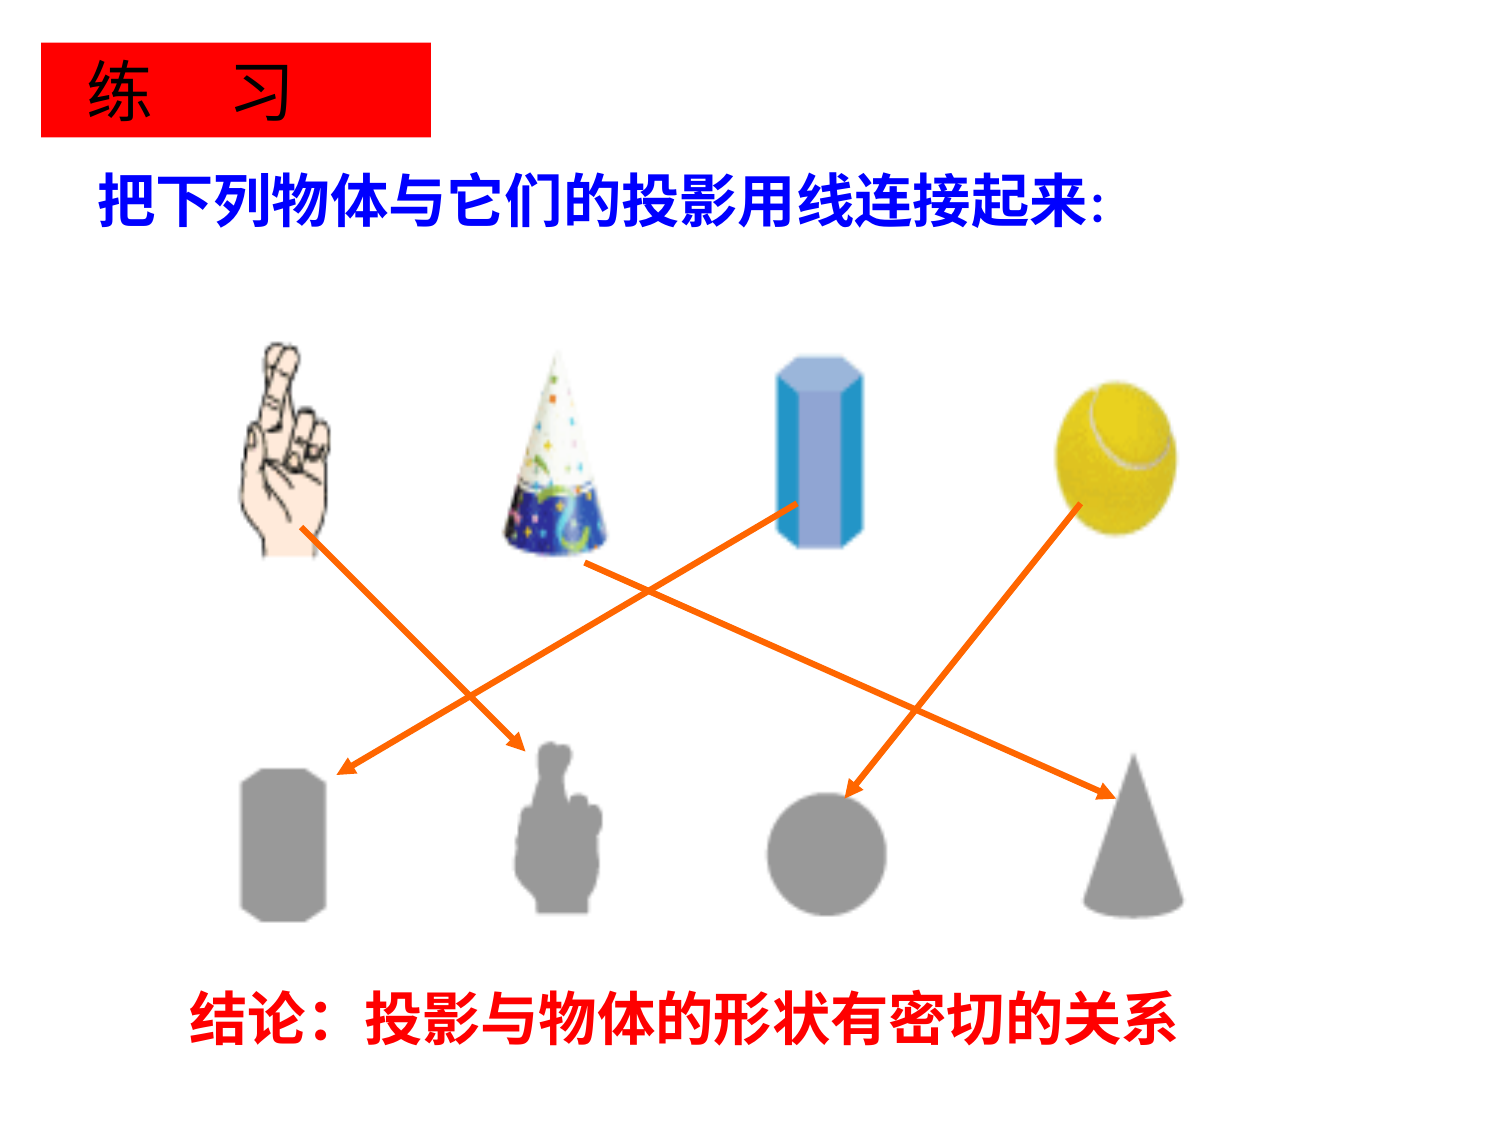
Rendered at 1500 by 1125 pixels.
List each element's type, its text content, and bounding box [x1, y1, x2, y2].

picture [159, 716, 1235, 943]
text_box 把下列物体与它们的投影用线连接起来： [82, 78, 1500, 242]
picture [159, 314, 1258, 598]
text_box 练 习 [41, 42, 431, 138]
text_box 结论：投影与物体的形状有密切的关系 [174, 975, 1262, 1060]
